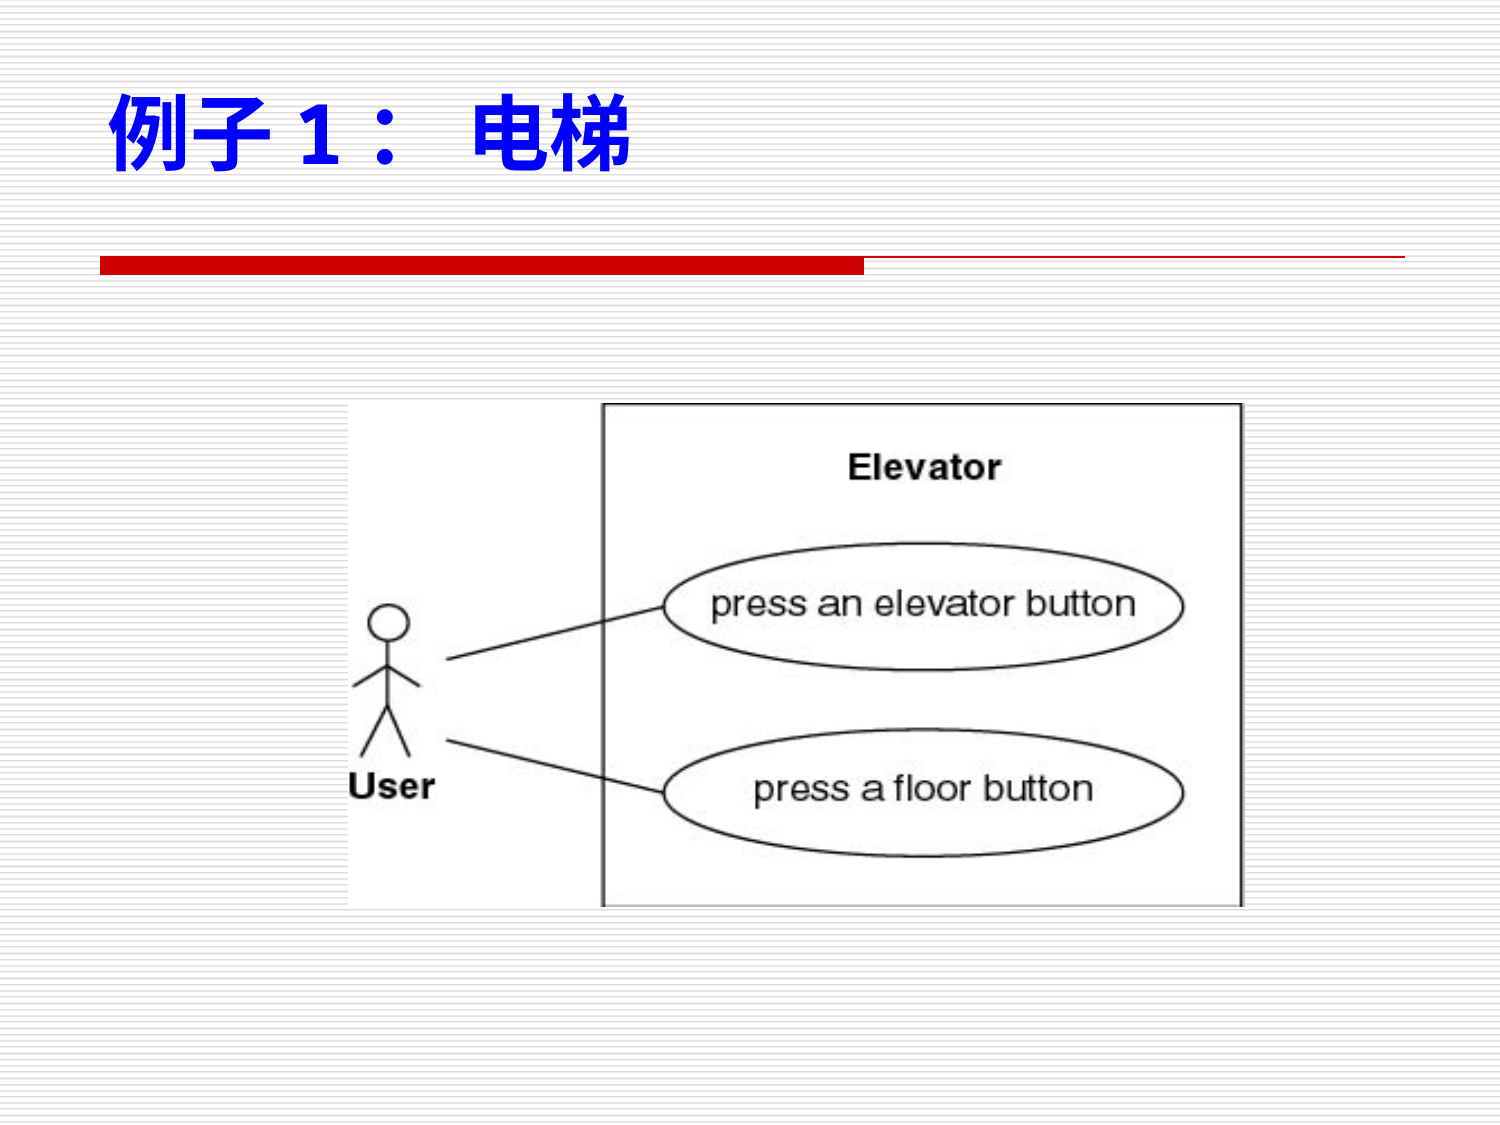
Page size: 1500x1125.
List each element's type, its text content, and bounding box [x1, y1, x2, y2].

text_box 例子1： 电梯 [92, 60, 696, 203]
picture [0, 0, 1500, 1125]
